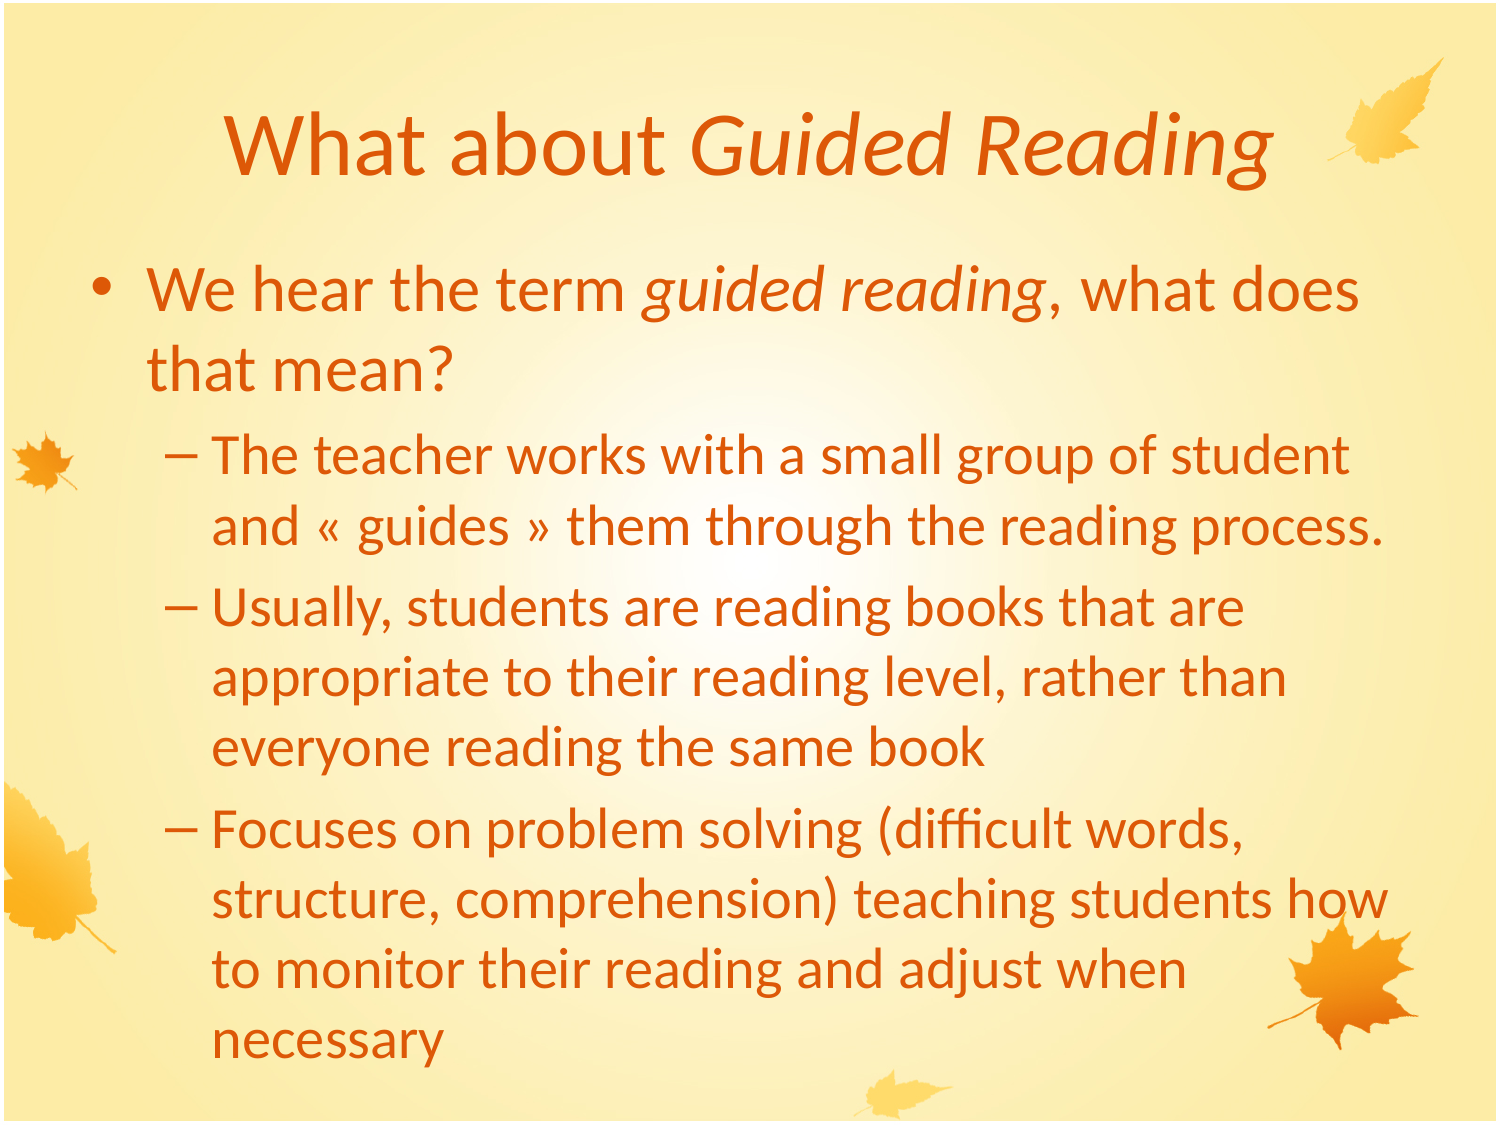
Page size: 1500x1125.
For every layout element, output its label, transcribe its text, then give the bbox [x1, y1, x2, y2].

list We hear the term guided reading, what does that mean? The teacher works with a small group of student and « guides » them through the reading process. Usually, students are reading books that are appropriate to their reading level, rather than everyone reading the same book Focuses on problem solving (difficult words, structure, comprehension) teaching students how to monitor their reading and adjust when necessary [74, 237, 1426, 1055]
title What about Guided Reading [74, 44, 1426, 233]
picture [0, 0, 1500, 1125]
